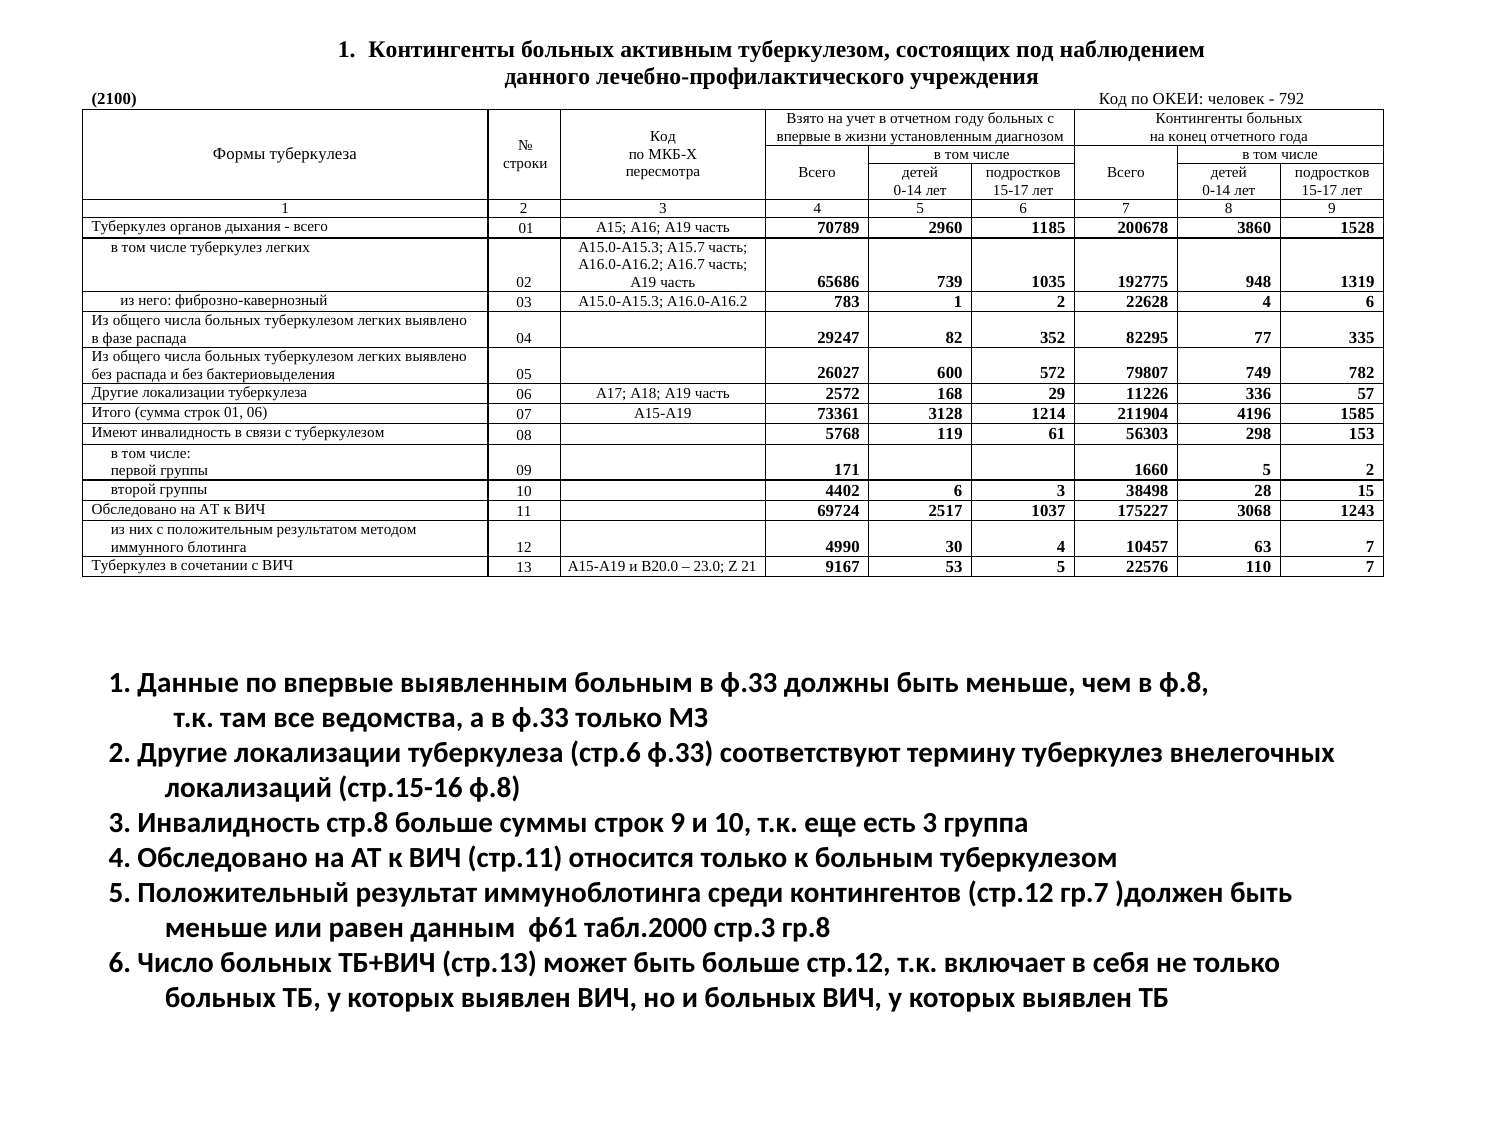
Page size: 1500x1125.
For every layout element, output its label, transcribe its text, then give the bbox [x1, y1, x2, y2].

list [81, 34, 1433, 601]
text_box 1. Данные по впервые выявленным больным в ф.33 должны быть меньше, чем в ф.8, т.к. там все ведомства, а в ф.33 только МЗ 2. Другие локализации туберкулеза (стр.6 ф.33) соответствуют термину туберкулез внелегочных локализаций (стр.15-16 ф.8) 3. Инвалидность стр.8 больше суммы строк 9 и 10, т.к. еще есть 3 группа 4. Обследовано на АТ к ВИЧ (стр.11) относится только к больным туберкулезом 5. Положительный результат иммуноблотинга среди контингентов (стр.12 гр.7 )должен быть меньше или равен данным ф61 табл.2000 стр.3 гр.8 6. Число больных ТБ+ВИЧ (стр.13) может быть больше стр.12, т.к. включает в себя не только больных ТБ, у которых выявлен ВИЧ, но и больных ВИЧ, у которых выявлен ТБ [93, 656, 1407, 1056]
